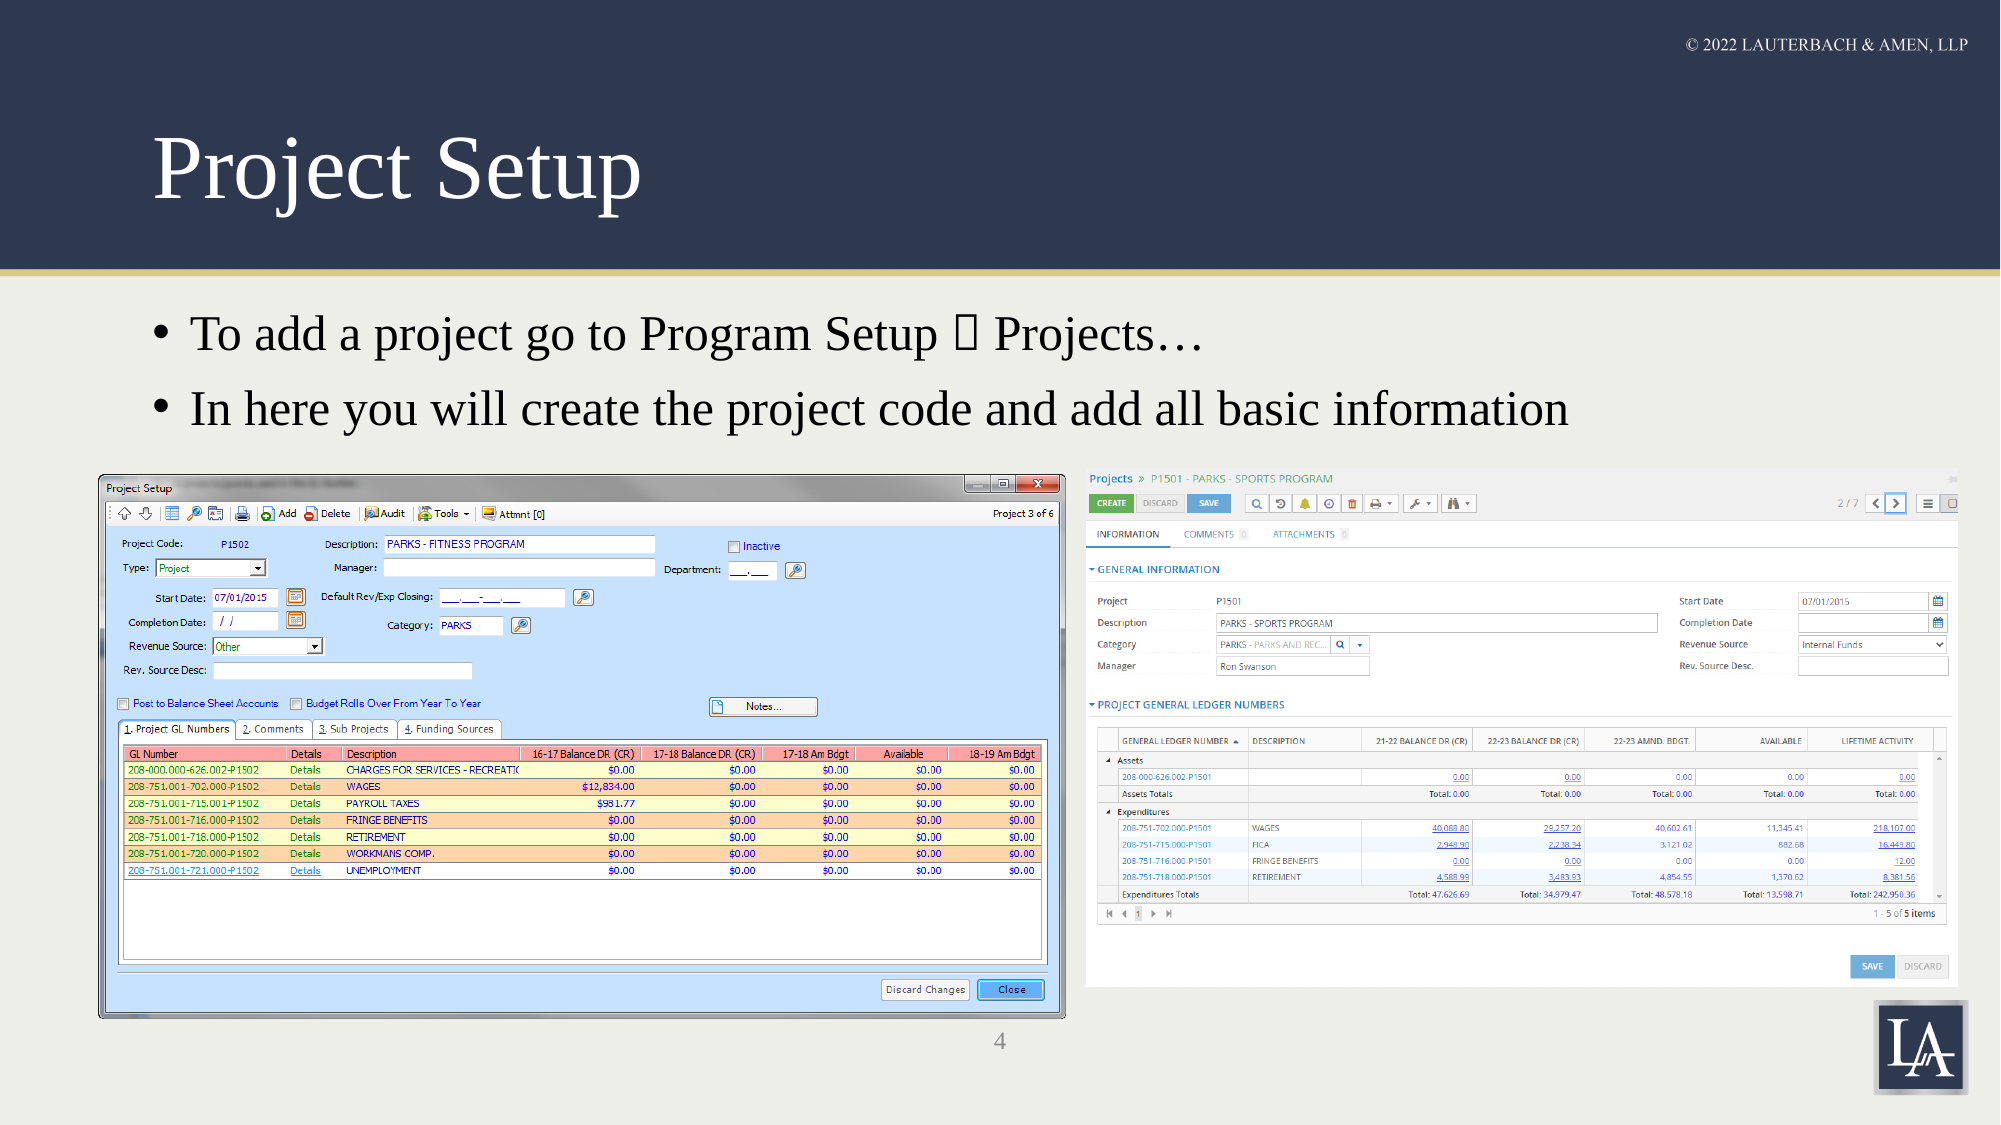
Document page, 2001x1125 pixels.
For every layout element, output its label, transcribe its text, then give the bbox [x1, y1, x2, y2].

list To add a project go to Program Setup  Projects… In here you will create the project code and add all basic information [137, 299, 1863, 563]
title Project Setup [137, 59, 1863, 278]
picture [0, 0, 2001, 1125]
slide_number 4 [954, 1019, 1046, 1066]
